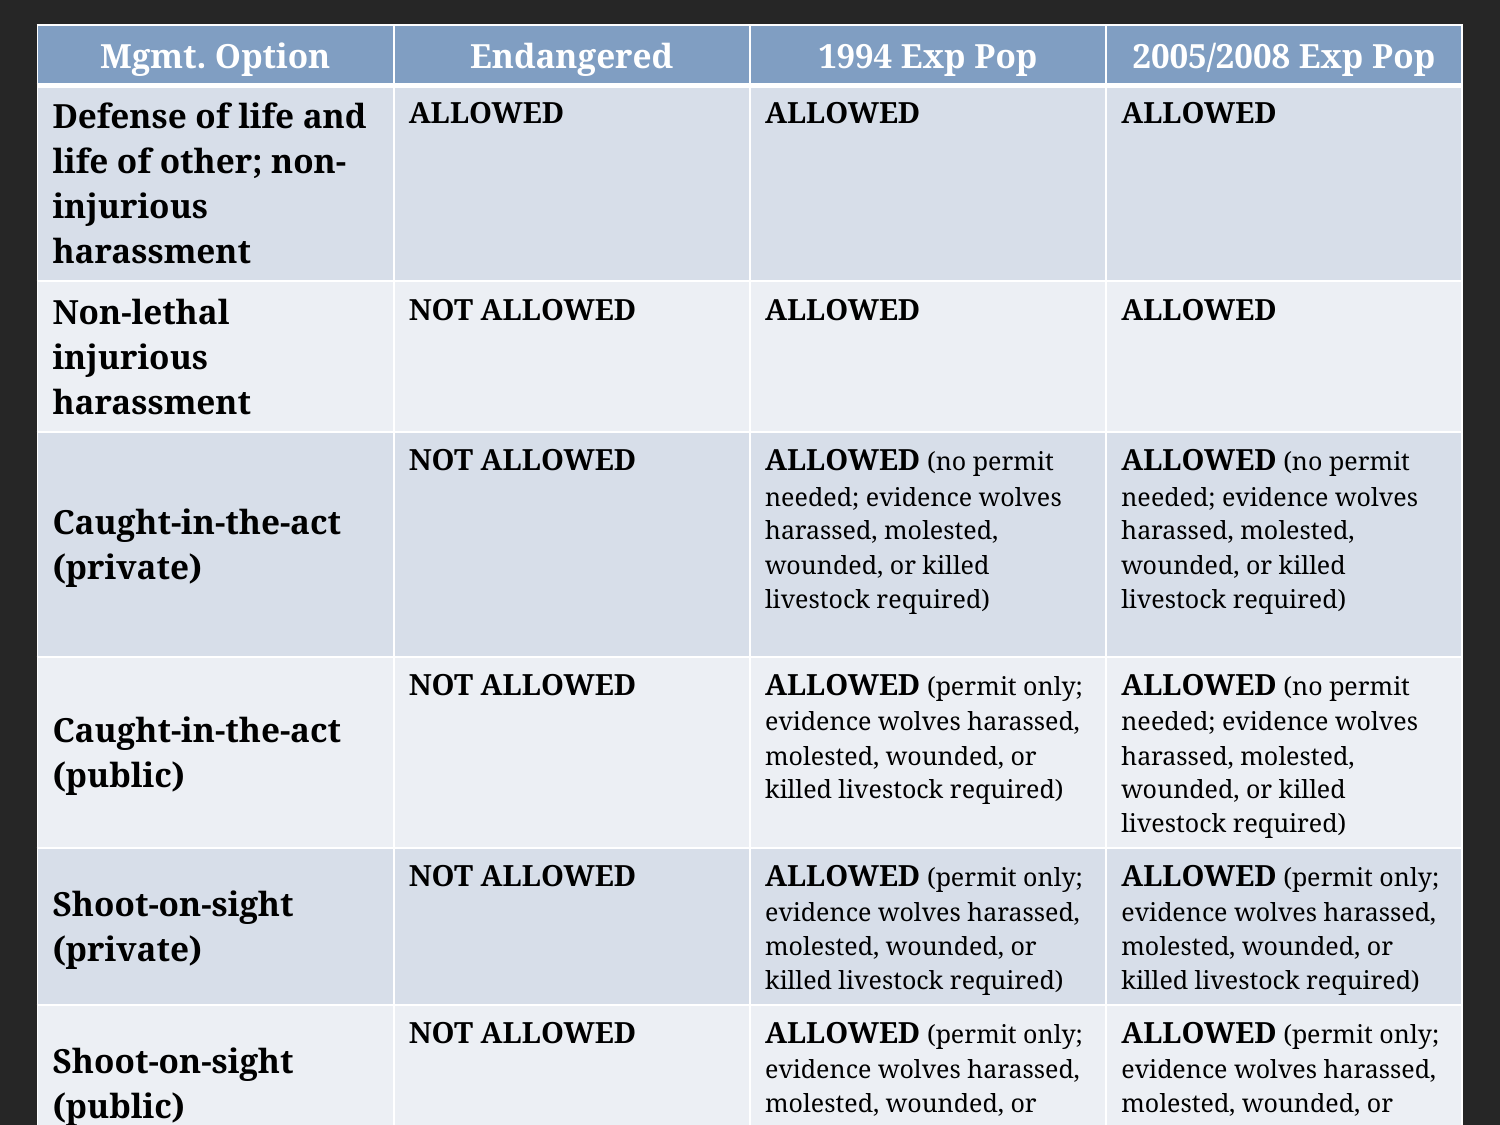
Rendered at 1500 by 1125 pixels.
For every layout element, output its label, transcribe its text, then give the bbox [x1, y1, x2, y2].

table_cell Non-lethal injurious harassment [38, 282, 393, 431]
table_cell ALLOWED [1107, 88, 1461, 280]
table_cell Defense of life and life of other; non-injurious harassment [38, 88, 393, 280]
table_cell ALLOWED [1107, 282, 1461, 431]
table_cell NOT ALLOWED [395, 433, 749, 656]
table_cell Caught-in-the-act (private) [38, 433, 393, 656]
table_cell ALLOWED (permit only; evidence wolves harassed, molested, wounded, or killed livestock required) [751, 1006, 1105, 1125]
table_cell Shoot-on-sight (private) [38, 849, 393, 1004]
table_cell ALLOWED (no permit needed; evidence wolves harassed, molested, wounded, or killed livestock required) [1107, 433, 1461, 656]
table_header 2005/2008 Exp Pop [1107, 26, 1461, 83]
table_cell ALLOWED (no permit needed; evidence wolves harassed, molested, wounded, or killed livestock required) [1107, 658, 1461, 847]
table_cell ALLOWED [751, 282, 1105, 431]
table_cell ALLOWED [395, 88, 749, 280]
table_cell ALLOWED (permit only; evidence wolves harassed, molested, wounded, or killed livestock required) [1107, 849, 1461, 1004]
table_cell NOT ALLOWED [395, 849, 749, 1004]
table_cell ALLOWED (permit only; evidence wolves harassed, molested, wounded, or killed livestock required) [751, 658, 1105, 847]
table_cell Shoot-on-sight (public) [38, 1006, 393, 1125]
table_header Mgmt. Option [38, 26, 393, 83]
table_header 1994 Exp Pop [751, 26, 1105, 83]
table_cell ALLOWED (permit only; evidence wolves harassed, molested, wounded, or killed livestock required) [1107, 1006, 1461, 1125]
table_cell NOT ALLOWED [395, 1006, 749, 1125]
table_cell NOT ALLOWED [395, 282, 749, 431]
table_cell ALLOWED [751, 88, 1105, 280]
table_header Endangered [395, 26, 749, 83]
table_cell ALLOWED (no permit needed; evidence wolves harassed, molested, wounded, or killed livestock required) [751, 433, 1105, 656]
table_cell Caught-in-the-act (public) [38, 658, 393, 847]
table_cell ALLOWED (permit only; evidence wolves harassed, molested, wounded, or killed livestock required) [751, 849, 1105, 1004]
table_cell NOT ALLOWED [395, 658, 749, 847]
